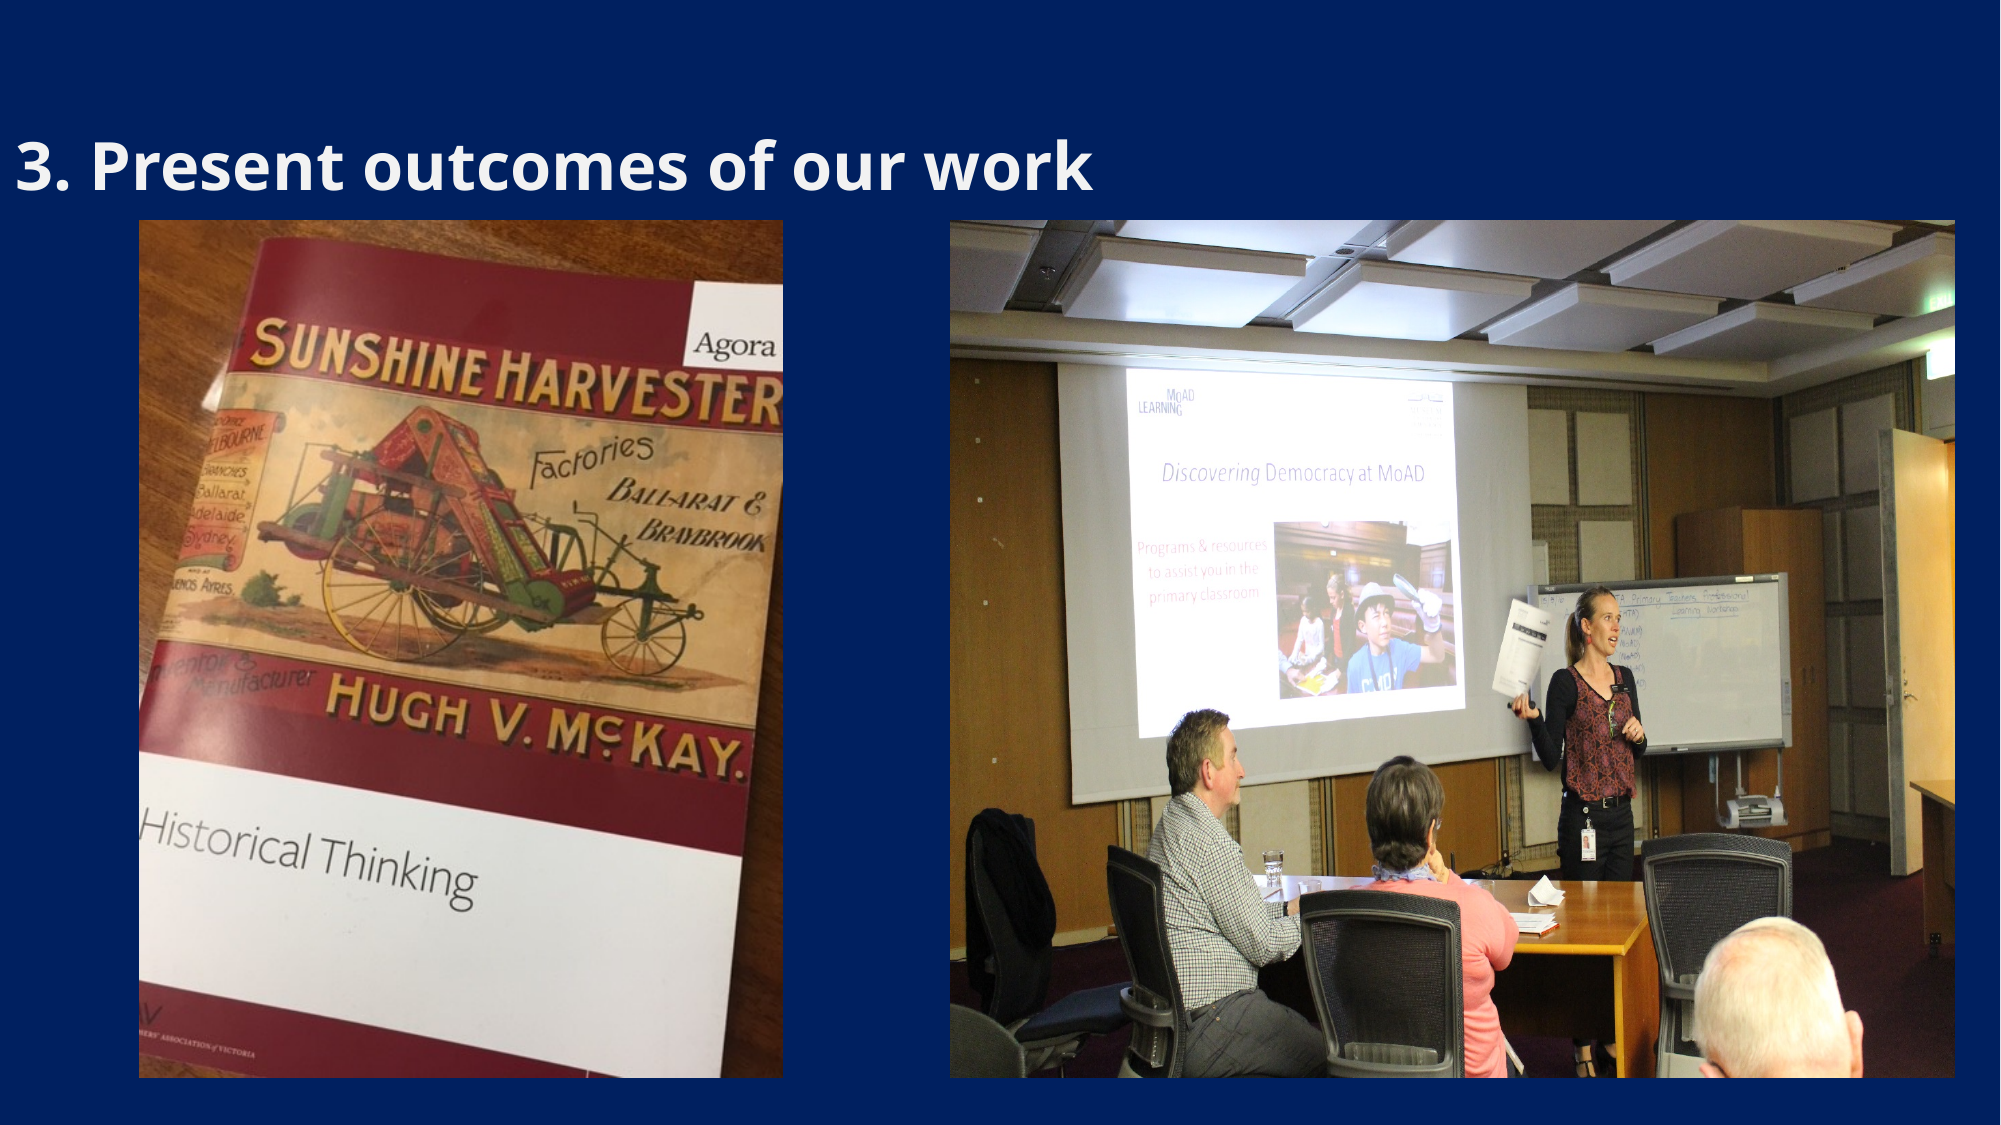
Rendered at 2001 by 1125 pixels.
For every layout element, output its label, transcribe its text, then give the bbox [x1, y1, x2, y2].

picture [0, 0, 2001, 1125]
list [139, 220, 783, 1078]
title 3. Present outcomes of our work [0, 59, 1725, 278]
